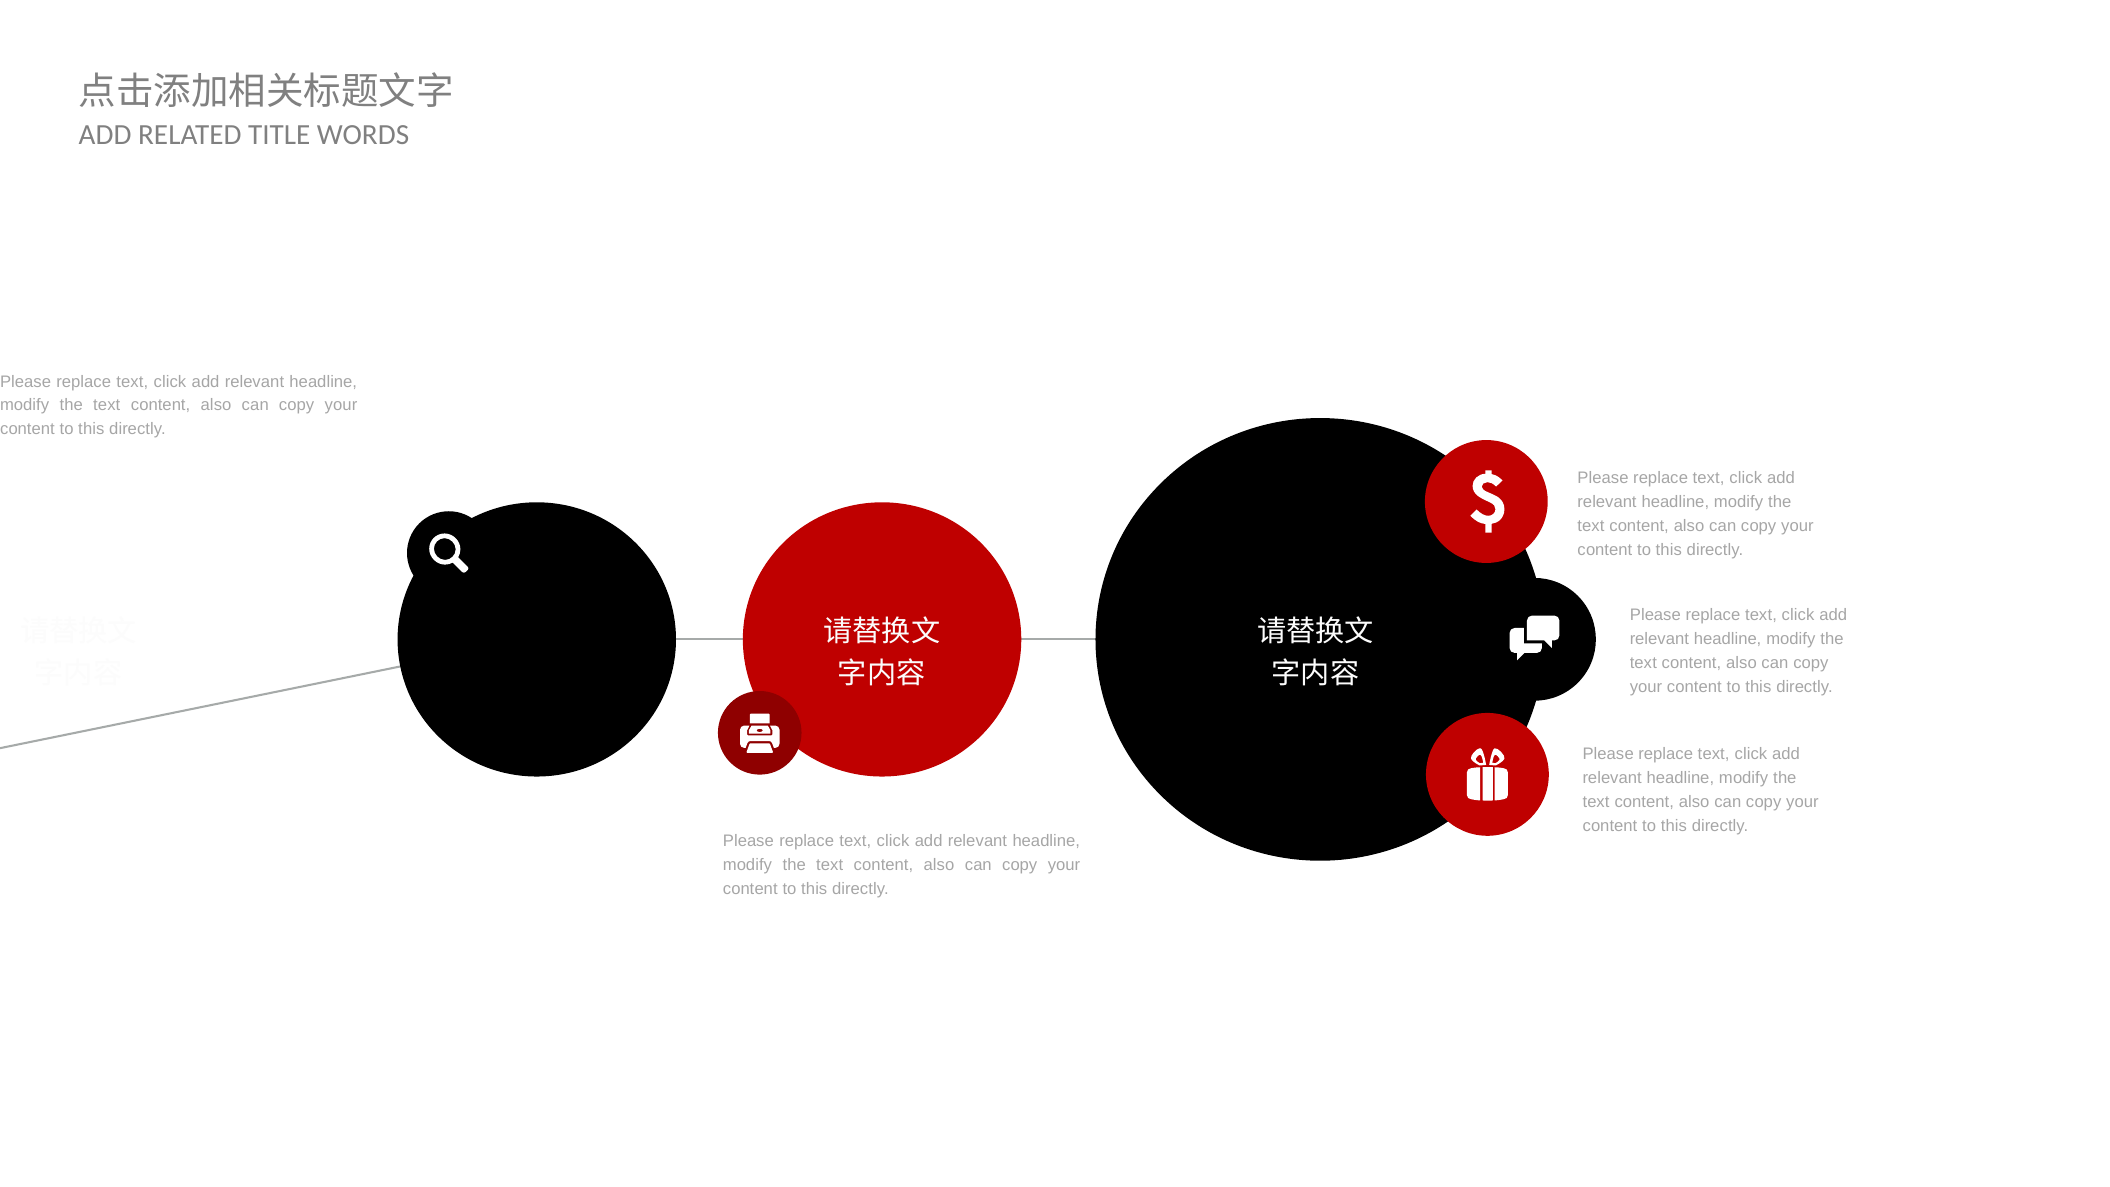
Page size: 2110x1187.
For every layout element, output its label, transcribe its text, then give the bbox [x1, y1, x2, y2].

text_box Please replace text, click add relevant headline, modify the text content, also can copy your content to this directly. [1577, 462, 1817, 559]
text_box Please replace text, click add relevant headline, modify the text content, also can copy your content to this directly. [1629, 600, 1865, 696]
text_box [1425, 712, 1549, 836]
text_box 请替换文字内容 [815, 605, 948, 690]
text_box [406, 511, 491, 595]
text_box Please replace text, click add relevant headline, modify the text content, also can copy your content to this directly. [1582, 738, 1821, 835]
text_box [742, 502, 1022, 777]
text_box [1424, 440, 1548, 563]
text_box [1095, 418, 1537, 861]
text_box [397, 502, 676, 777]
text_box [1473, 577, 1596, 701]
list Please replace text, click add relevant headline, modify the text content, also can copy your content to this directly. [0, 366, 358, 1040]
text_box ADD RELATED TITLE WORDS [62, 107, 426, 159]
text_box 点击添加相关标题文字 [62, 59, 470, 121]
text_box Please replace text, click add relevant headline, modify the text content, also can copy your content to this directly. [723, 826, 1081, 898]
text_box 请替换文字内容 [1243, 605, 1388, 690]
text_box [717, 690, 802, 775]
